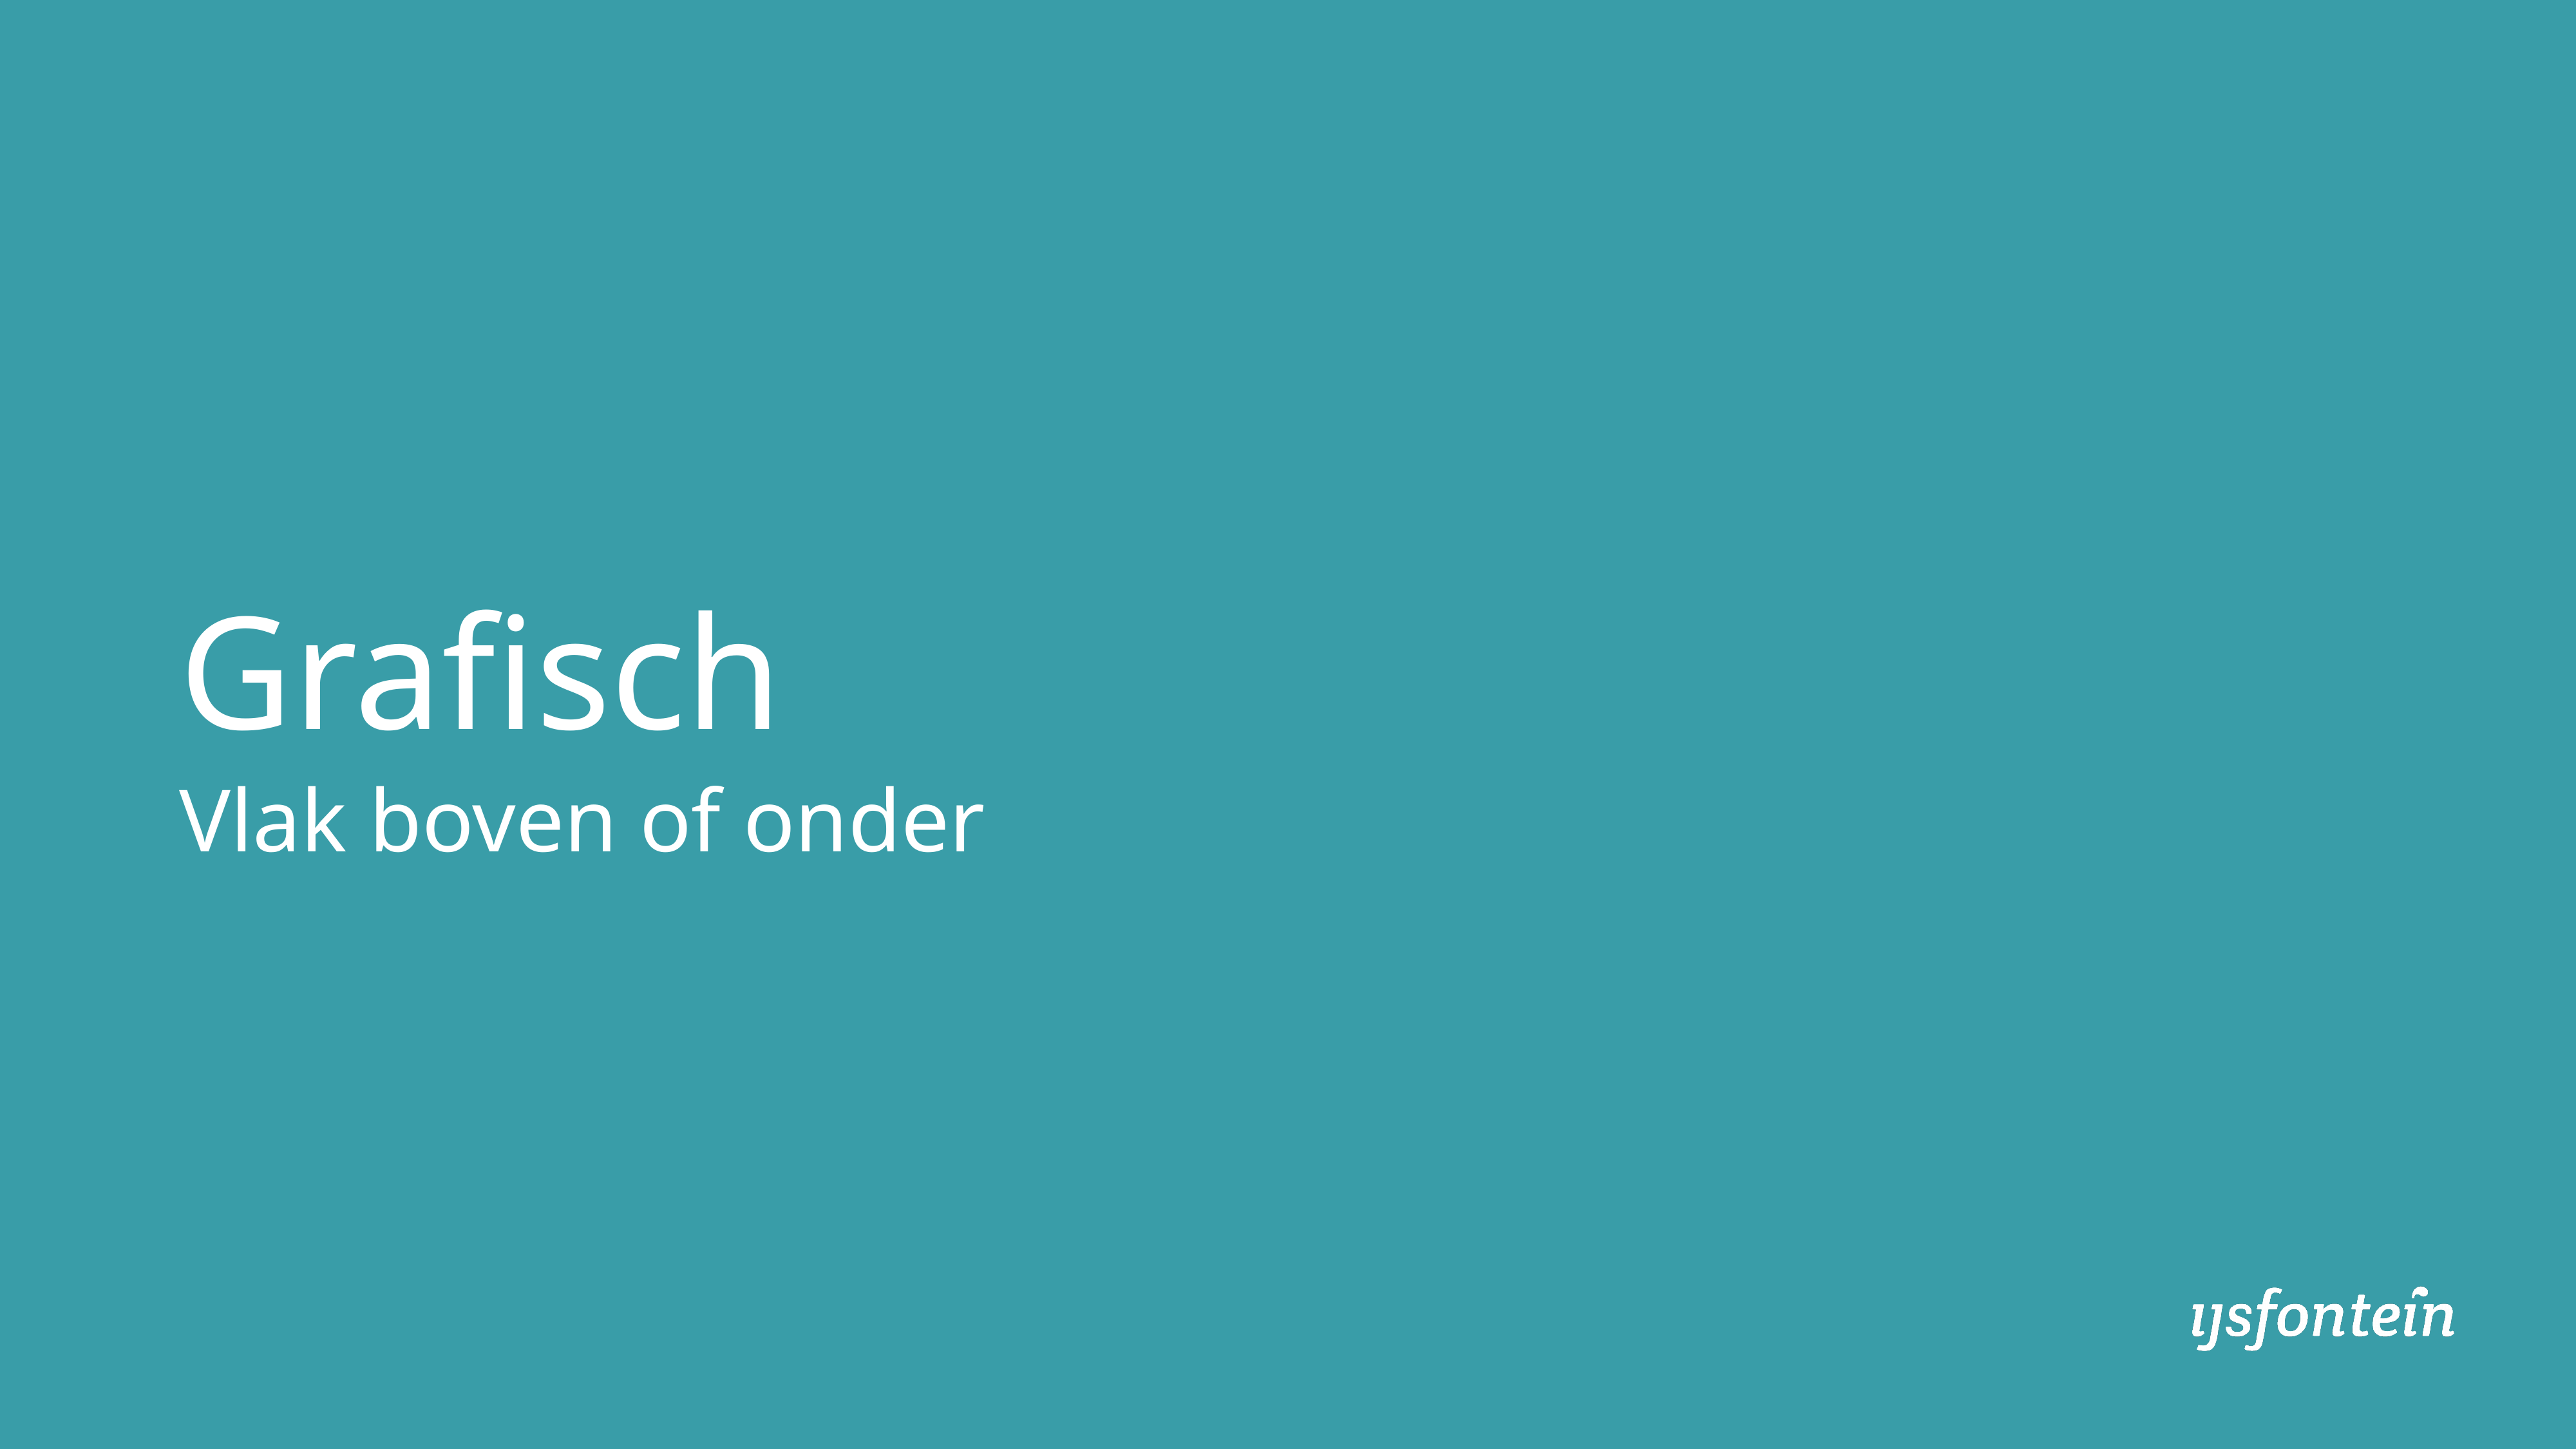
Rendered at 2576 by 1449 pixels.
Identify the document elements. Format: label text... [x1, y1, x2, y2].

text_box Grafisch Vlak boven of onder [175, 571, 1902, 878]
picture [2192, 1286, 2454, 1352]
